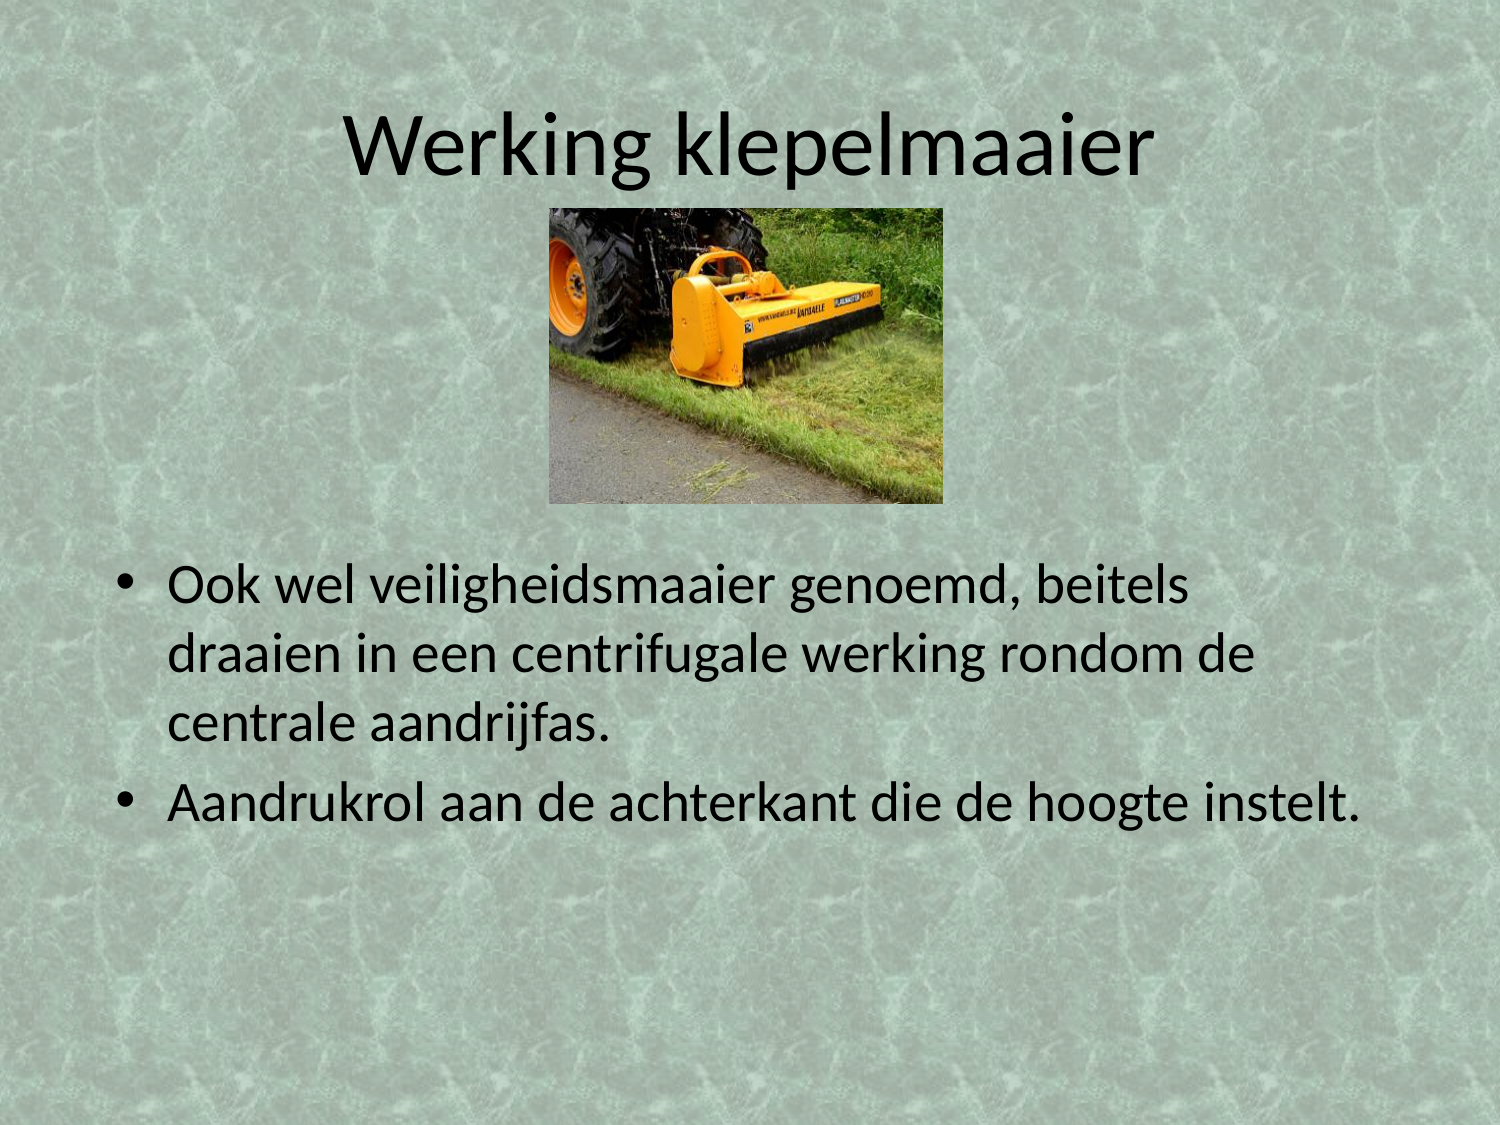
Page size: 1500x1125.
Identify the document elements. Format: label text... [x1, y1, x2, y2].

title Werking klepelmaaier [75, 45, 1425, 233]
picture [548, 207, 944, 504]
list Ook wel veiligheidsmaaier genoemd, beitels draaien in een centrifugale werking rondom de centrale aandrijfas. Aandrukrol aan de achterkant die de hoogte instelt. [100, 538, 1388, 894]
